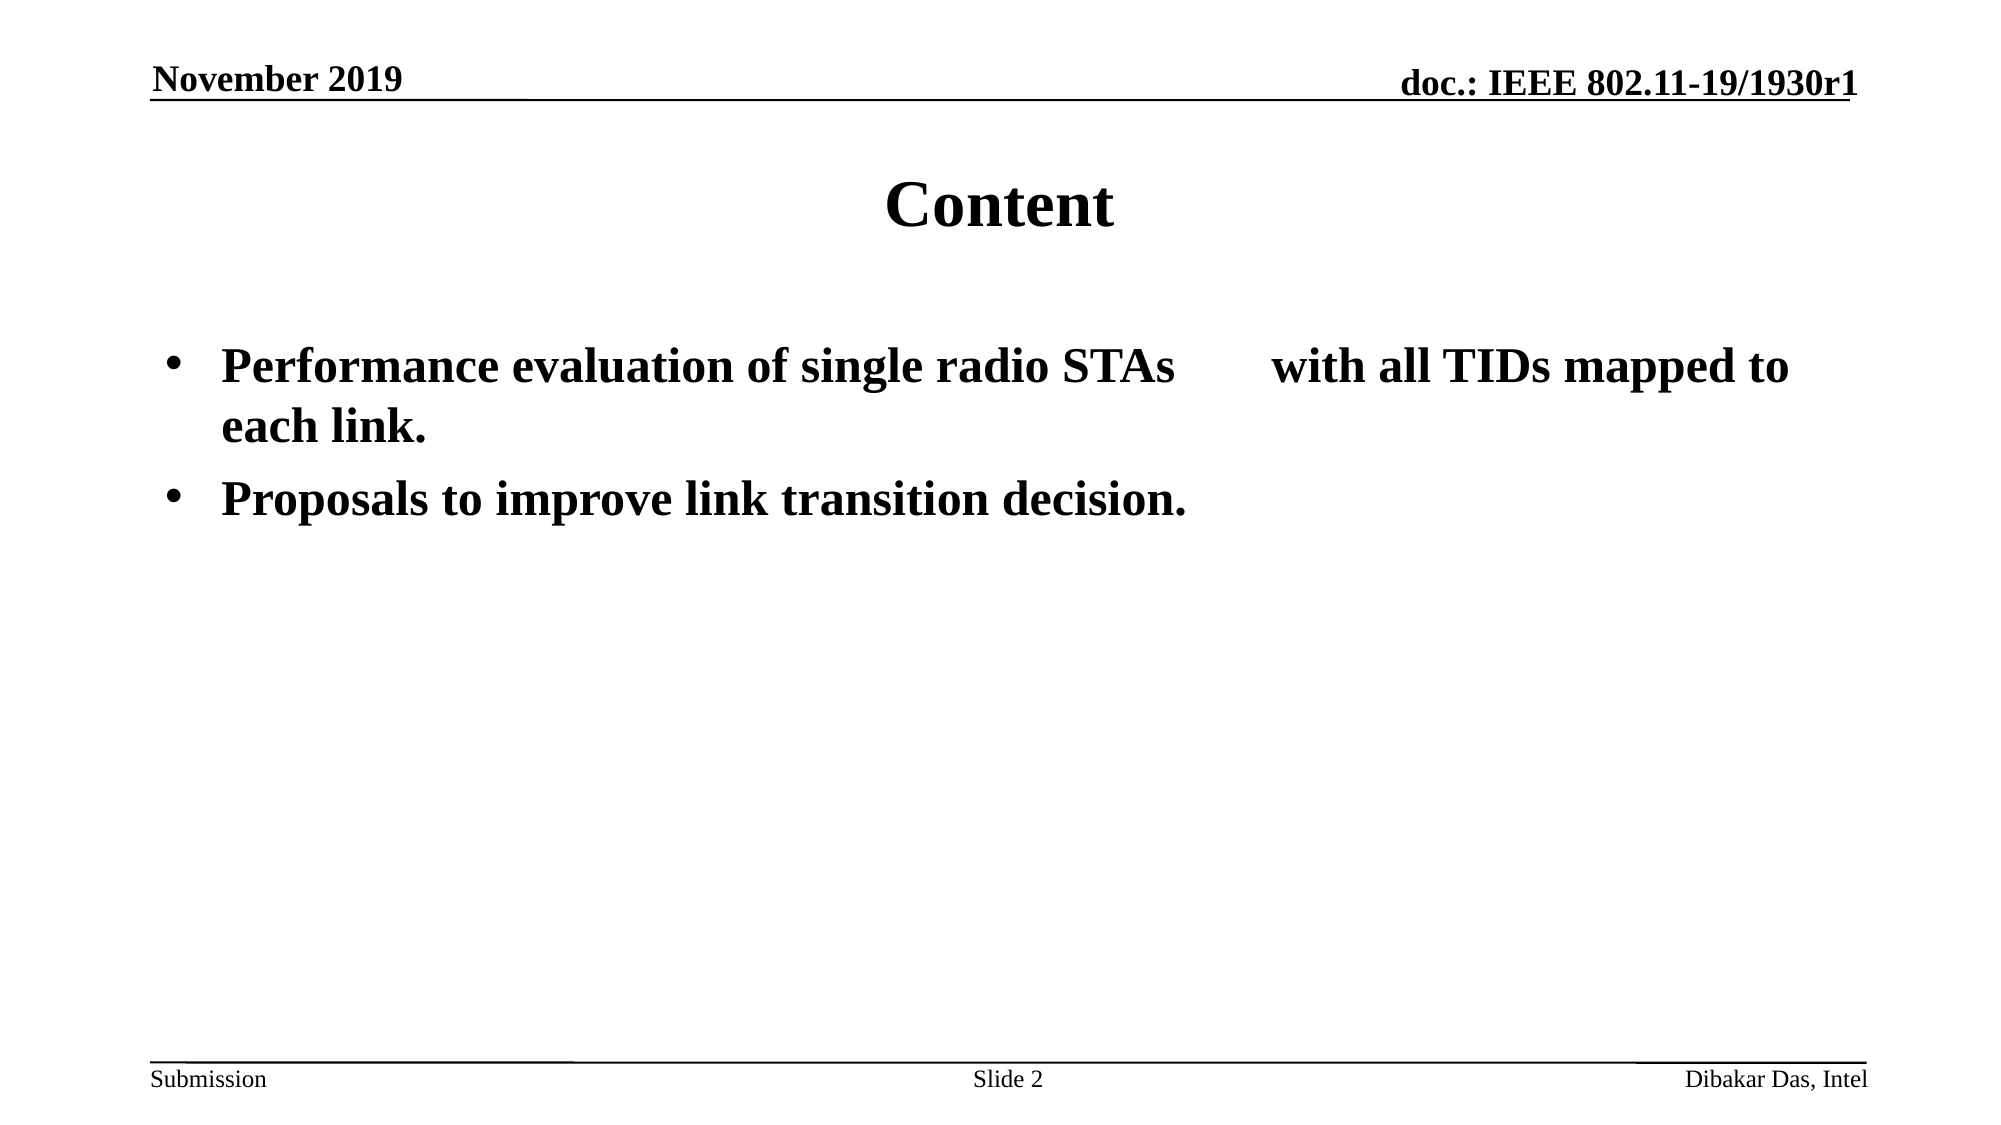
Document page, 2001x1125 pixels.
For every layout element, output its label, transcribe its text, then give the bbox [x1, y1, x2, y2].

title Content [149, 112, 1850, 288]
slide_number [152, 54, 563, 100]
list Performance evaluation of single radio STAs with all TIDs mapped to each link. Proposals to improve link transition decision. [149, 324, 1850, 1000]
slide_number Slide 2 [950, 1061, 1067, 1123]
footer Dibakar Das, Intel [1171, 1061, 1869, 1093]
